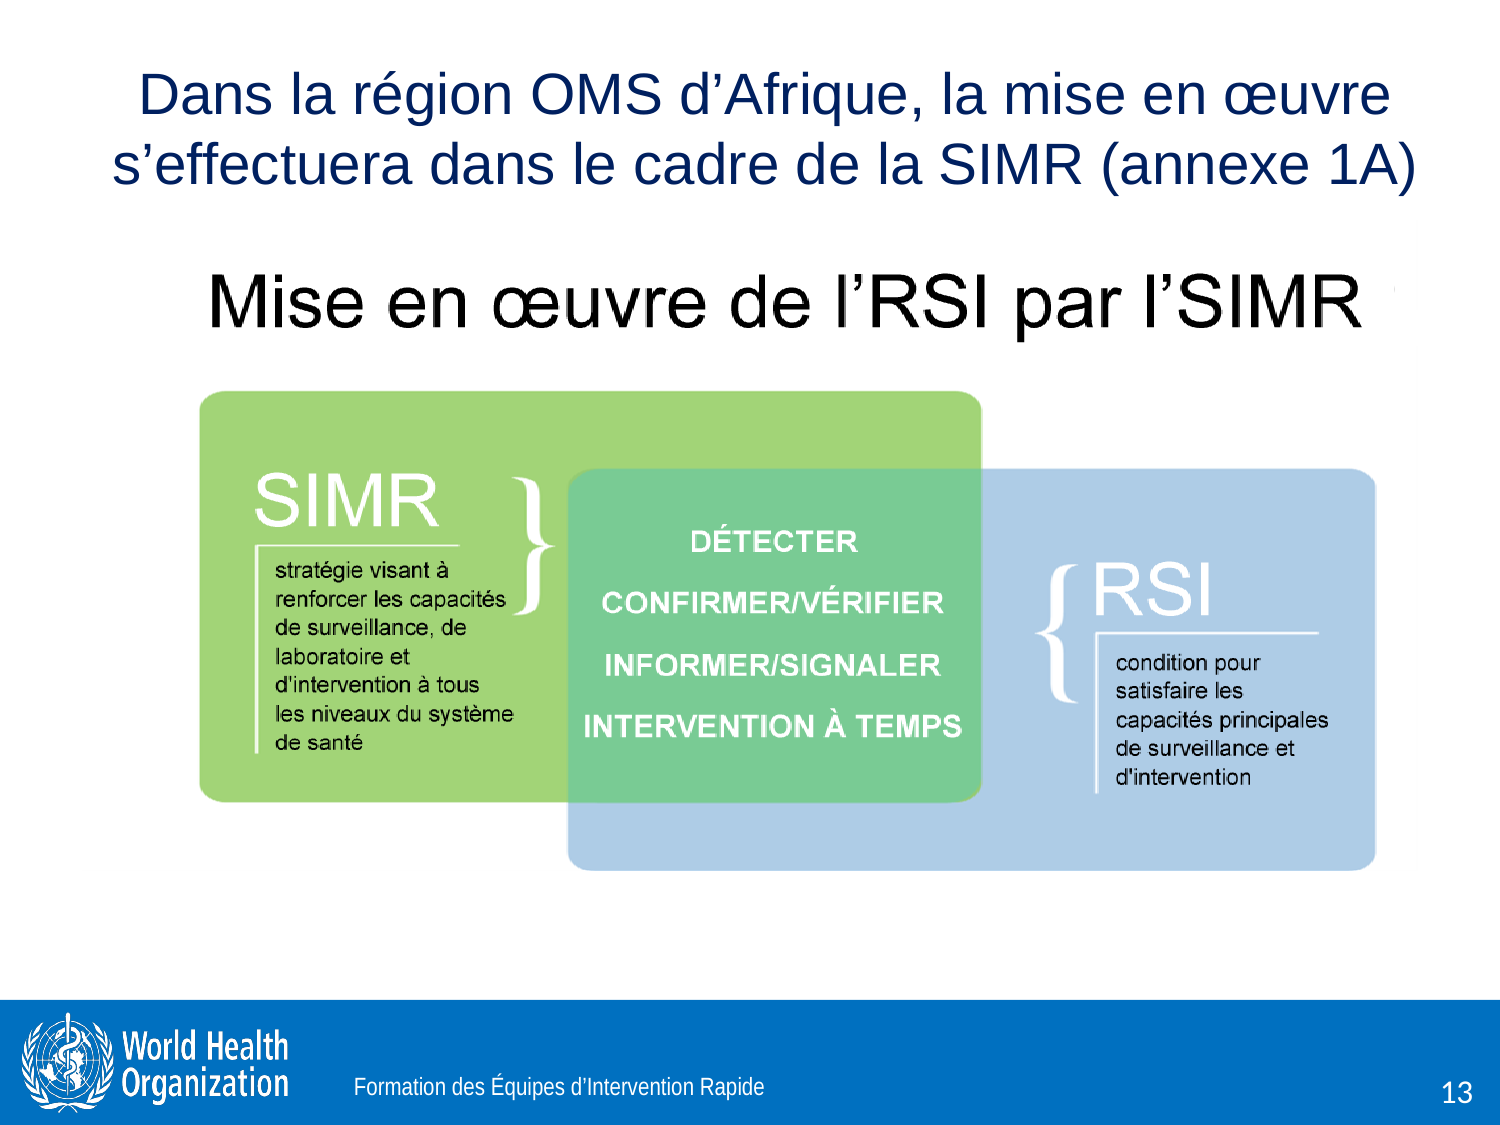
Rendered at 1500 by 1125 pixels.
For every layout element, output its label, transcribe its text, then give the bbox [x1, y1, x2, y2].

picture [82, 219, 1418, 871]
title Dans la région OMS d’Afrique, la mise en œuvre s’effectuera dans le cadre de la SIMR (annexe 1A) [53, 32, 1479, 220]
picture [21, 1012, 288, 1113]
